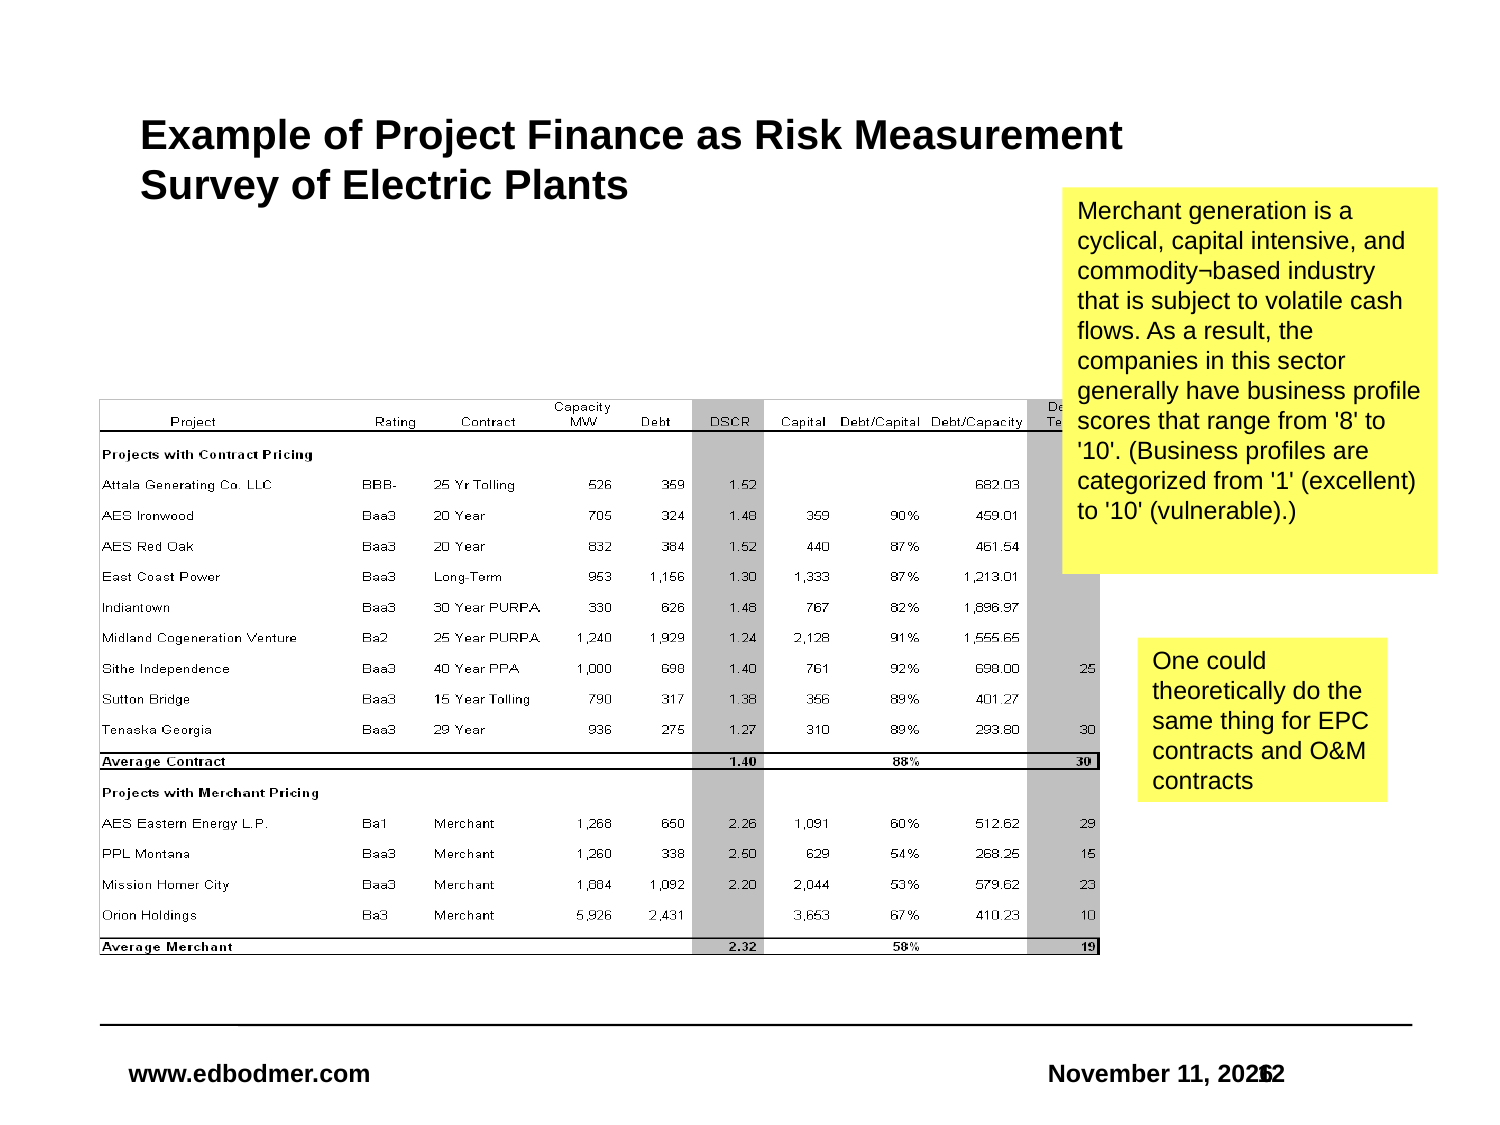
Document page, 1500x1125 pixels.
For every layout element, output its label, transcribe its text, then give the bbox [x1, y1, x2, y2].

picture [99, 399, 1100, 956]
title Example of Project Finance as Risk Measurement Survey of Electric Plants [124, 99, 1288, 226]
text_box One could theoretically do the same thing for EPC contracts and O&M contracts [1137, 637, 1388, 802]
text_box Merchant generation is a cyclical, capital intensive, and commodity¬based industry that is subject to volatile cash flows. As a result, the companies in this sector generally have business profile scores that range from '8' to '10'. (Business profiles are categorized from '1' (excellent) to '10' (vulnerable).) [1062, 187, 1438, 574]
